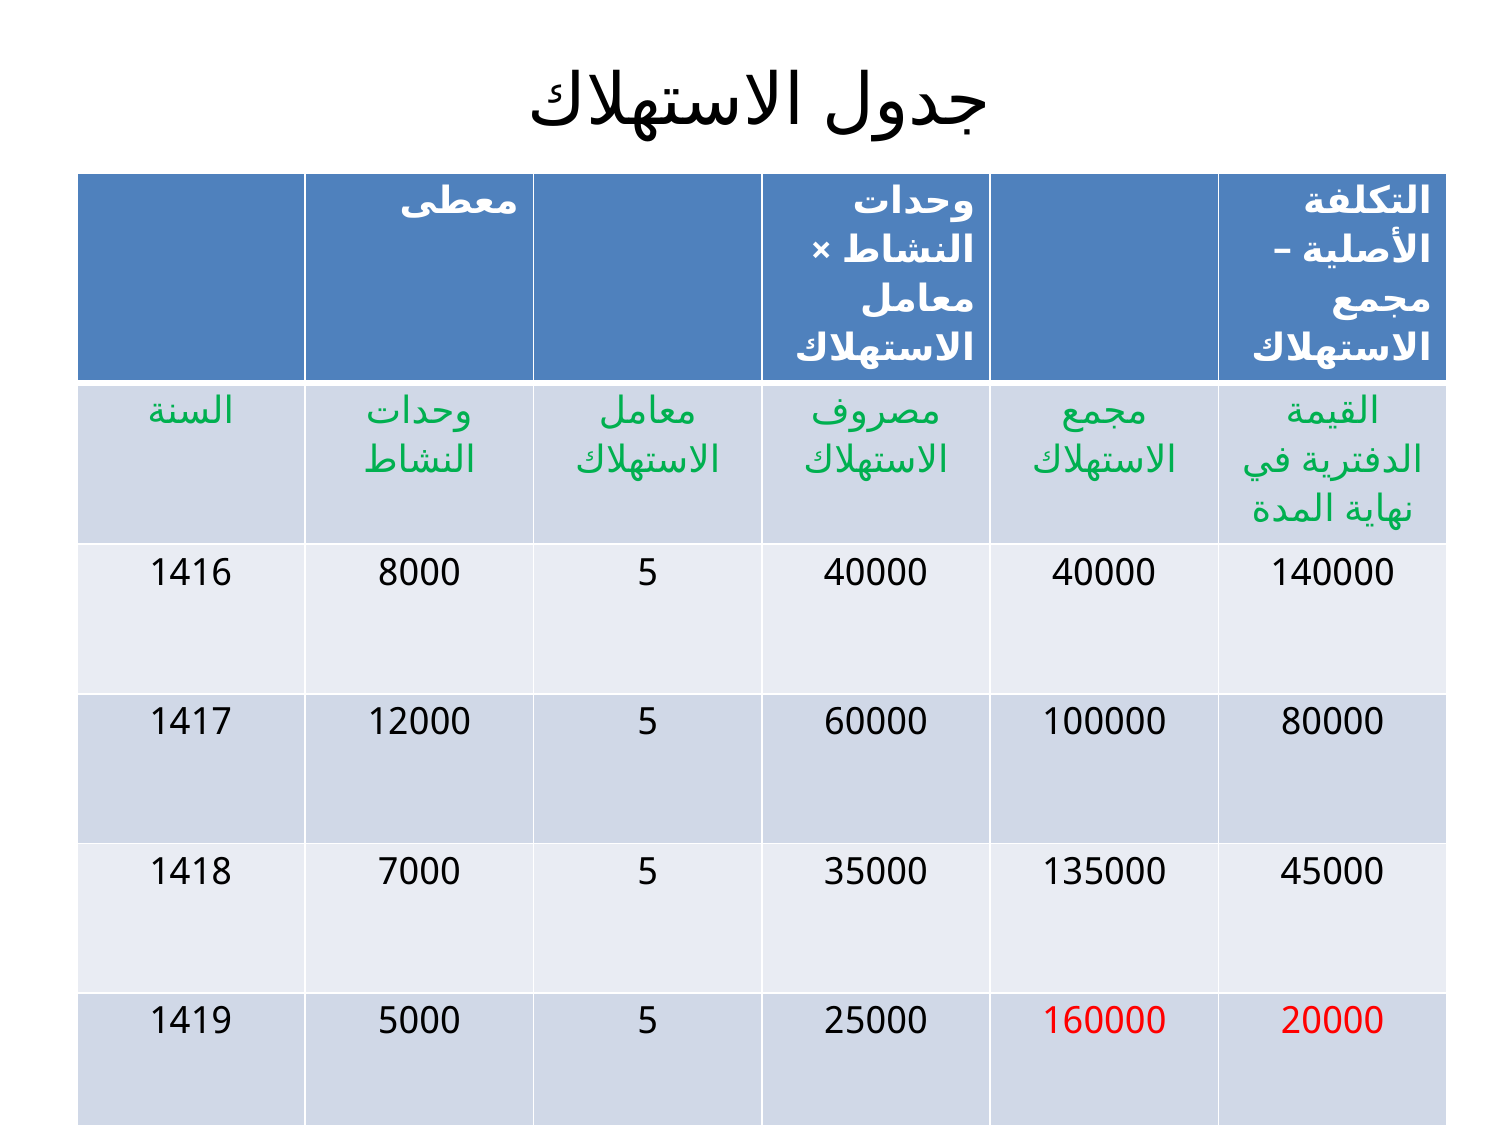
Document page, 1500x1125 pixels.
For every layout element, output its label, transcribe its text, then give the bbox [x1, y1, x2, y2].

table_cell 80000 [1219, 695, 1446, 843]
table_cell 8000 [306, 545, 533, 693]
table_cell معامل الاستهلاك [534, 386, 761, 543]
table_cell السنة [78, 386, 304, 543]
table_cell 160000 [991, 994, 1218, 1125]
table_cell 40000 [991, 545, 1218, 693]
table_cell 7000 [306, 844, 533, 992]
table_header وحدات النشاط × معامل الاستهلاك [763, 174, 989, 380]
table_cell 5 [534, 695, 761, 843]
table_cell 35000 [763, 844, 989, 992]
table_cell 5 [534, 844, 761, 992]
table_header التكلفة الأصلية – مجمع الاستهلاك [1219, 174, 1446, 380]
table_cell 25000 [763, 994, 989, 1125]
table_header معطى [306, 174, 533, 380]
table_cell 5000 [306, 994, 533, 1125]
table_cell 1416 [78, 545, 304, 693]
table_cell 100000 [991, 695, 1218, 843]
table_cell القيمة الدفترية في نهاية المدة [1219, 386, 1446, 543]
table_cell 20000 [1219, 994, 1446, 1125]
table_cell 60000 [763, 695, 989, 843]
table_cell 12000 [306, 695, 533, 843]
table_cell 135000 [991, 844, 1218, 992]
table_cell 1417 [78, 695, 304, 843]
table_cell 5 [534, 545, 761, 693]
table_header [991, 174, 1218, 380]
table_header [78, 174, 304, 380]
table_cell 1419 [78, 994, 304, 1125]
table_cell 1418 [78, 844, 304, 992]
table_cell وحدات النشاط [306, 386, 533, 543]
table_header [534, 174, 761, 380]
table_cell 40000 [763, 545, 989, 693]
table_cell مجمع الاستهلاك [991, 386, 1218, 543]
table_cell 5 [534, 994, 761, 1125]
title جدول الاستهلاك [75, 45, 1425, 172]
table_cell 45000 [1219, 844, 1446, 992]
table_cell 140000 [1219, 545, 1446, 693]
table_cell مصروف الاستهلاك [763, 386, 989, 543]
